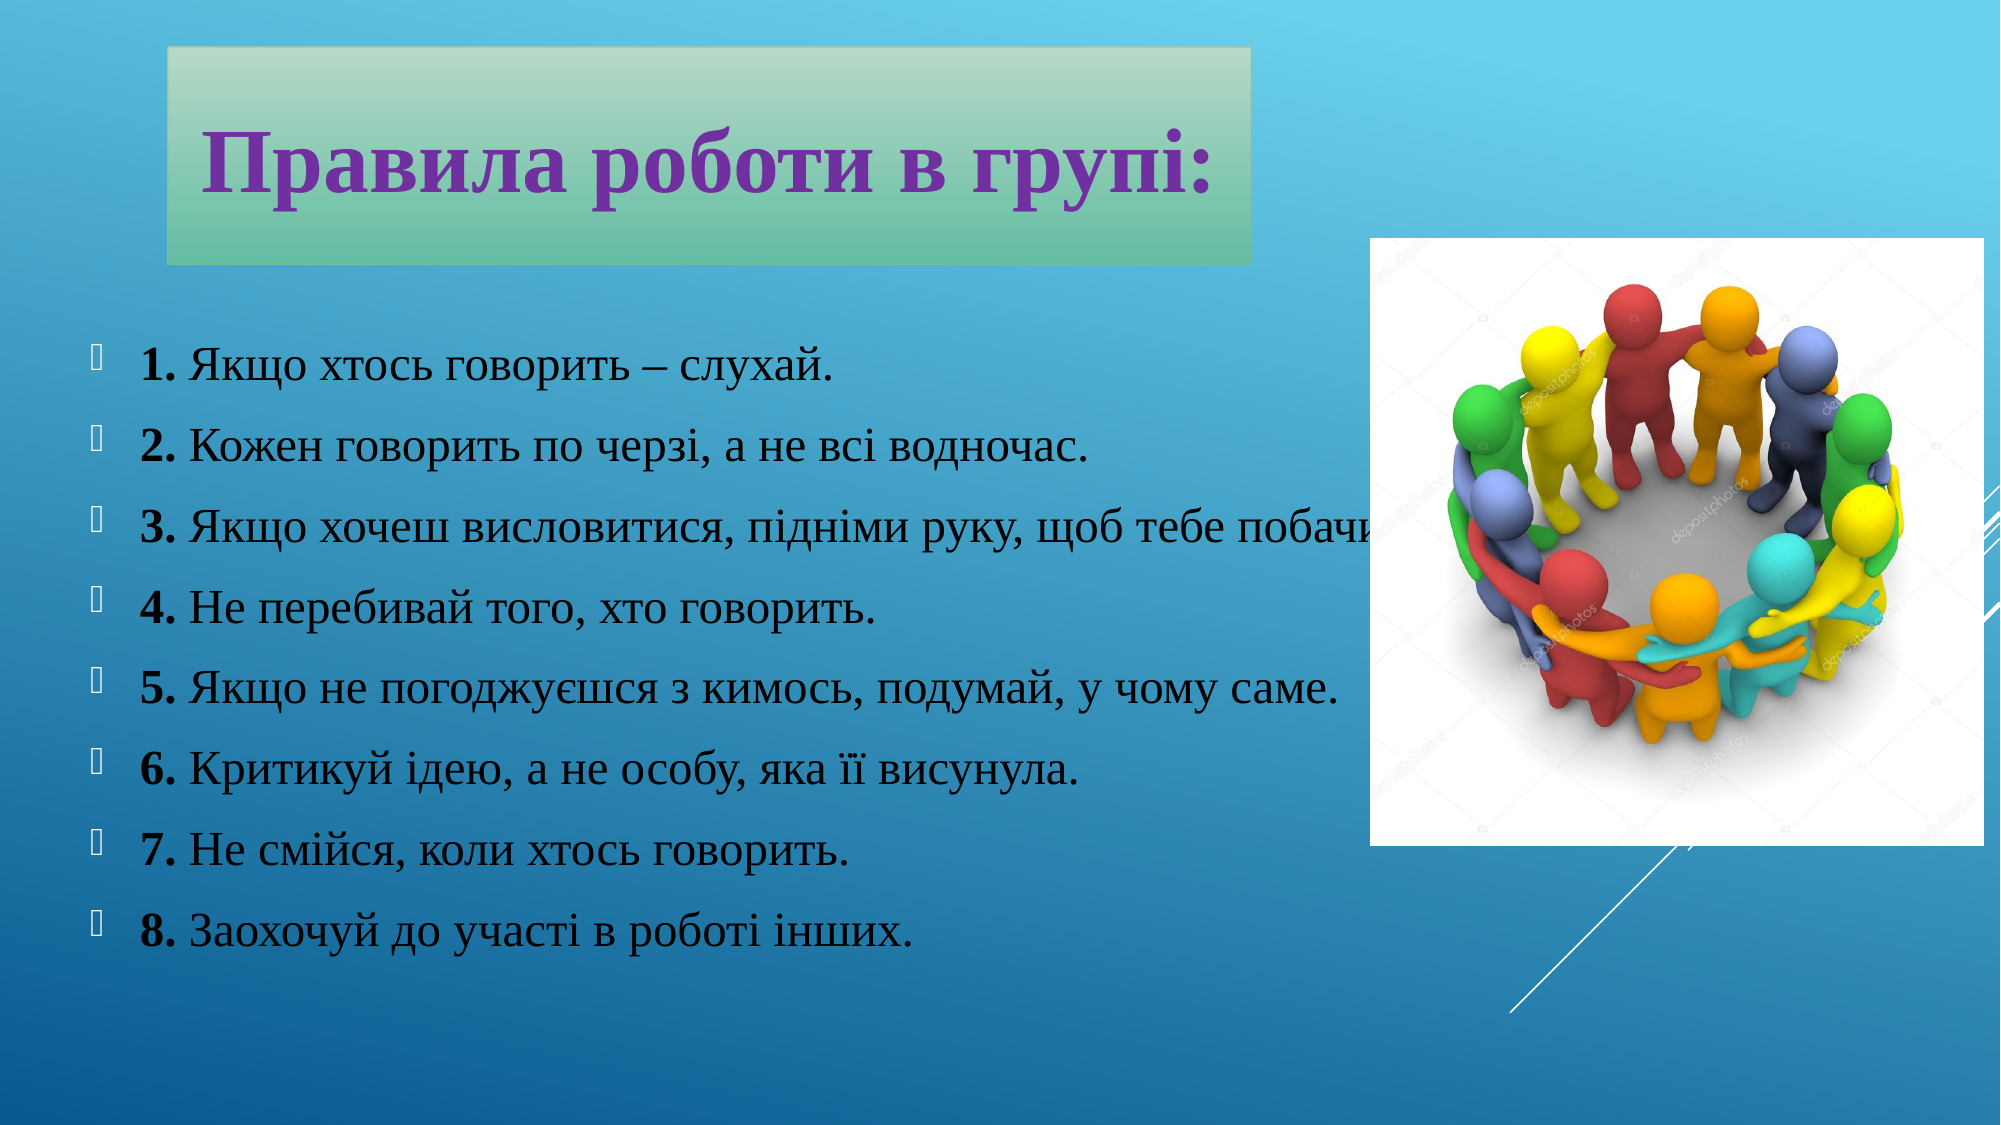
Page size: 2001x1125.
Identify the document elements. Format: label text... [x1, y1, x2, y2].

picture [1370, 237, 1984, 846]
list 1. Якщо хтось говорить – слухай. 2. Кожен говорить по черзі, а не всі водночас. 3. Якщо хочеш висловитися, підніми руку, щоб тебе побачили. 4. Не перебивай того, хто говорить. 5. Якщо не погоджуєшся з кимось, подумай, у чому саме. 6. Критикуй ідею, а не особу, яка її висунула. 7. Не смійся, коли хтось говорить. 8. Заохочуй до участі в роботі інших. [75, 183, 1476, 983]
text_box Правила роботи в групі: [167, 46, 1252, 265]
